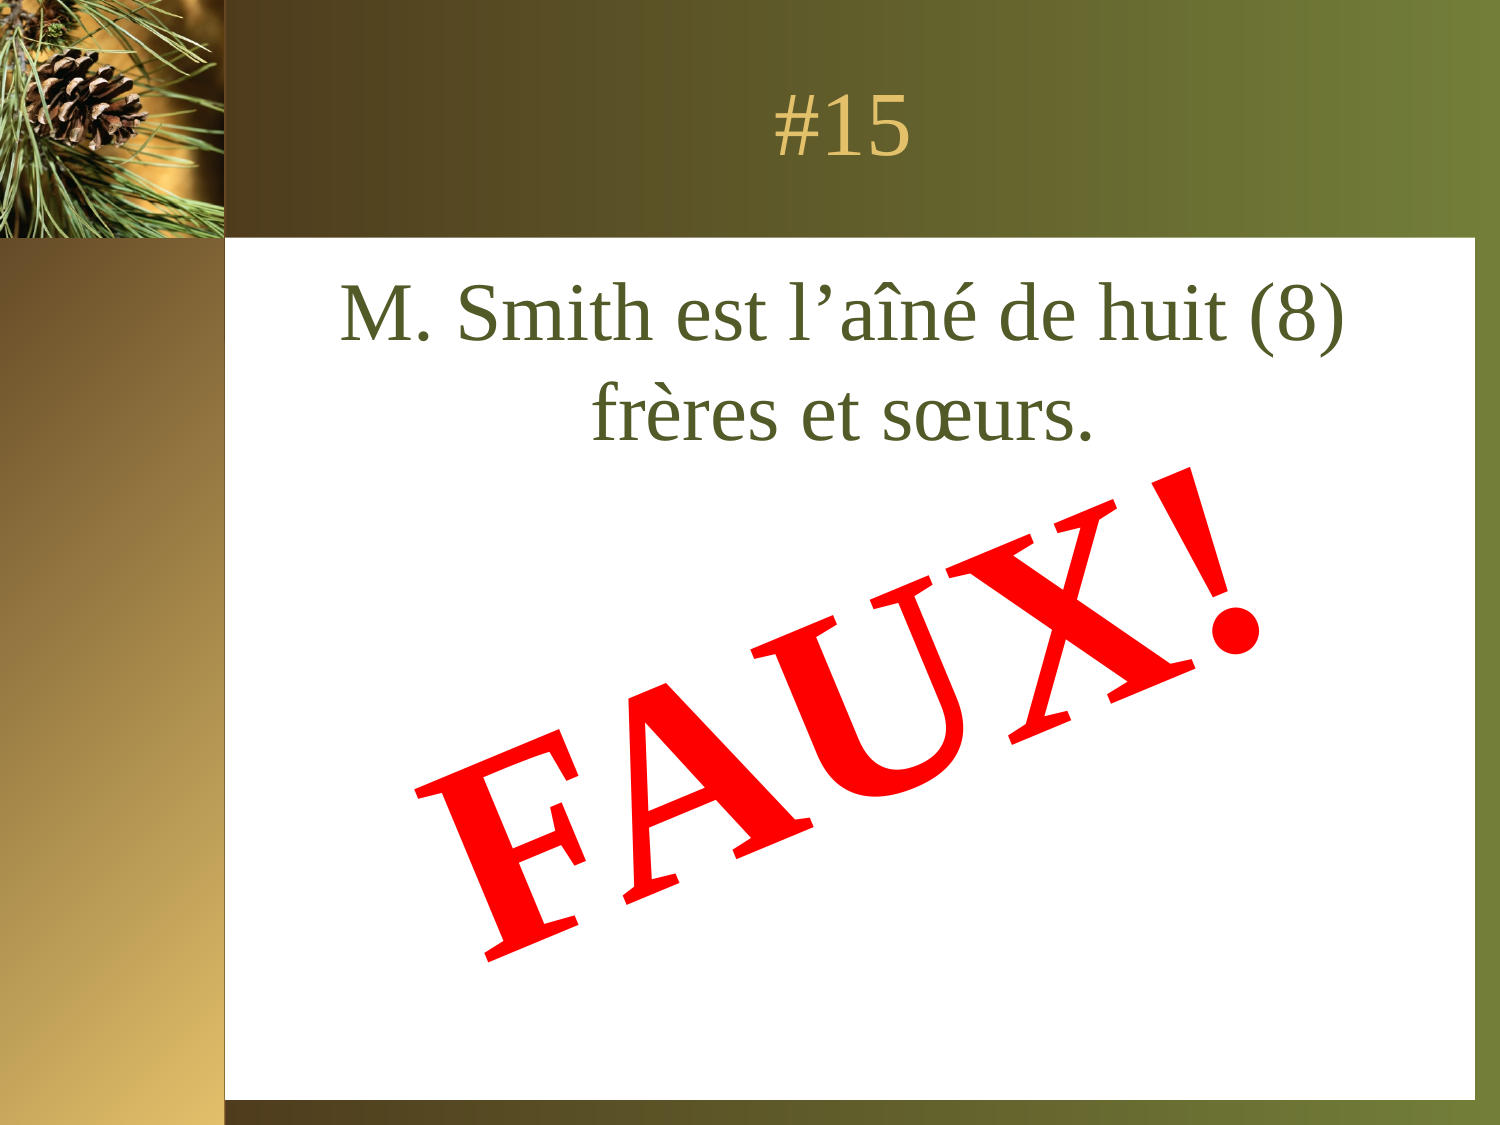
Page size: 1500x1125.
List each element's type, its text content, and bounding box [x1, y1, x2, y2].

text_box FAUX! [355, 351, 1327, 1032]
list M. Smith est l’aîné de huit (8) frères et sœurs. [249, 249, 1438, 1088]
picture [0, 0, 224, 238]
title #15 [249, 24, 1438, 213]
